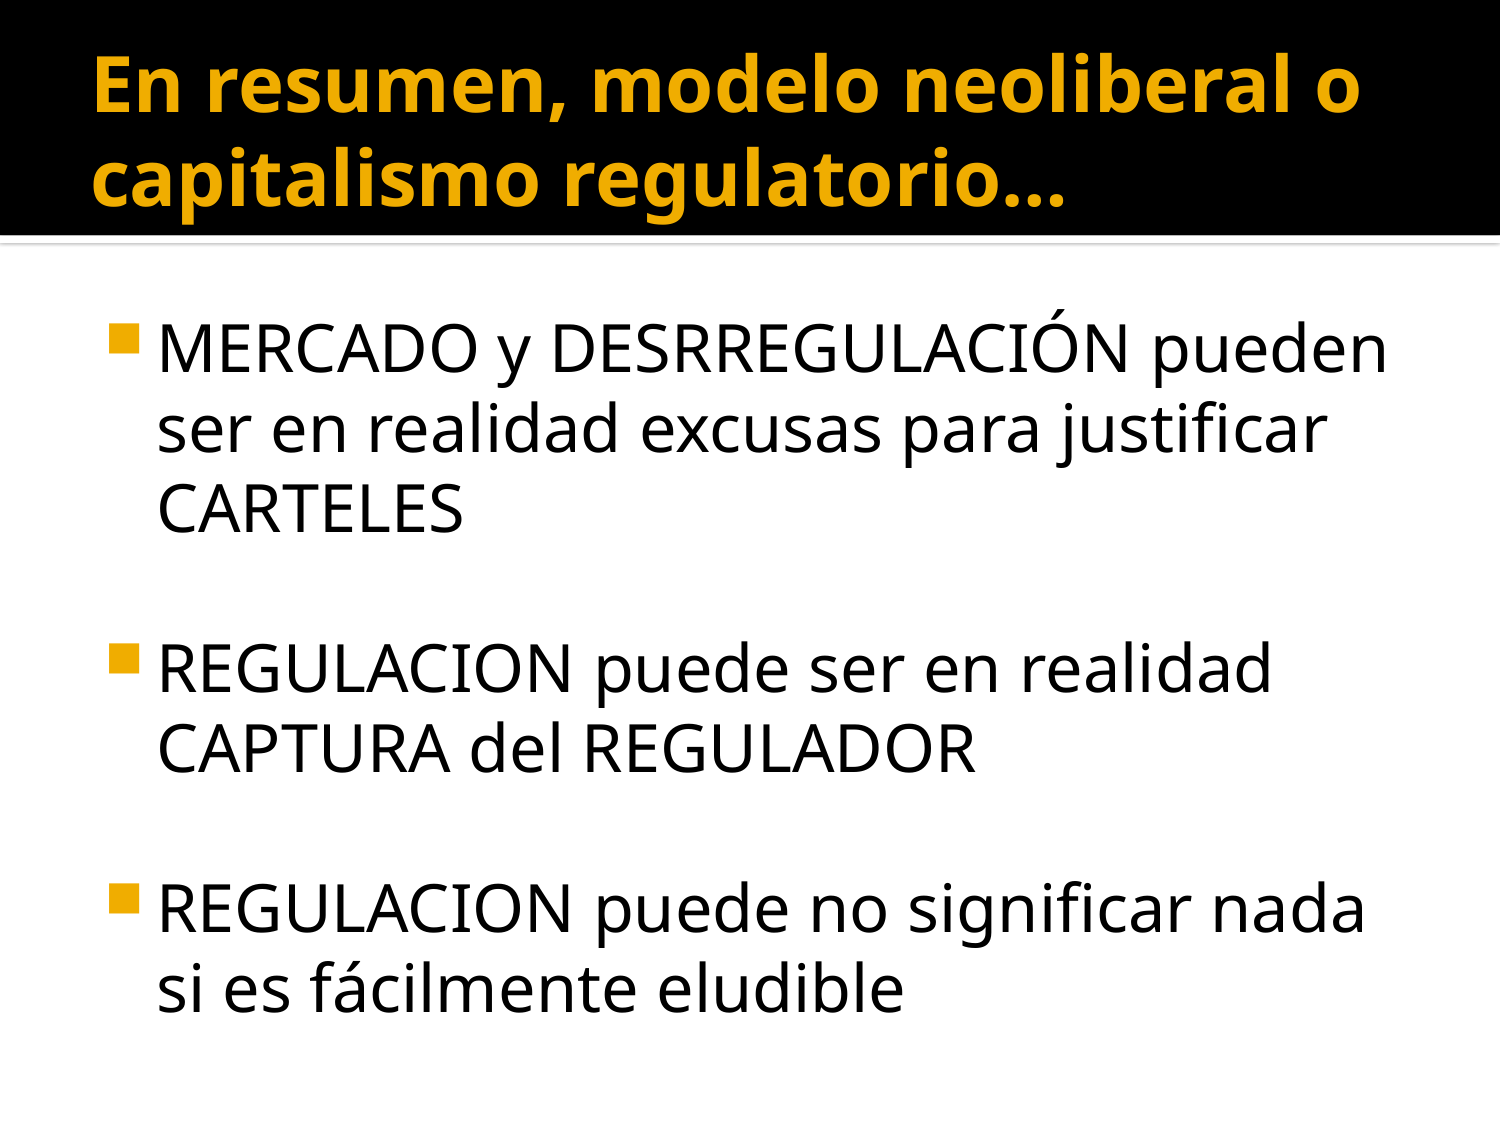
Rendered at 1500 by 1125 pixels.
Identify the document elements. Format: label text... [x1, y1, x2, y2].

list MERCADO y DESRREGULACIÓN pueden ser en realidad excusas para justificar CARTELES REGULACION puede ser en realidad CAPTURA del REGULADOR REGULACION puede no significar nada si es fácilmente eludible [75, 291, 1425, 1050]
title En resumen, modelo neoliberal o capitalismo regulatorio… [75, 25, 1425, 231]
